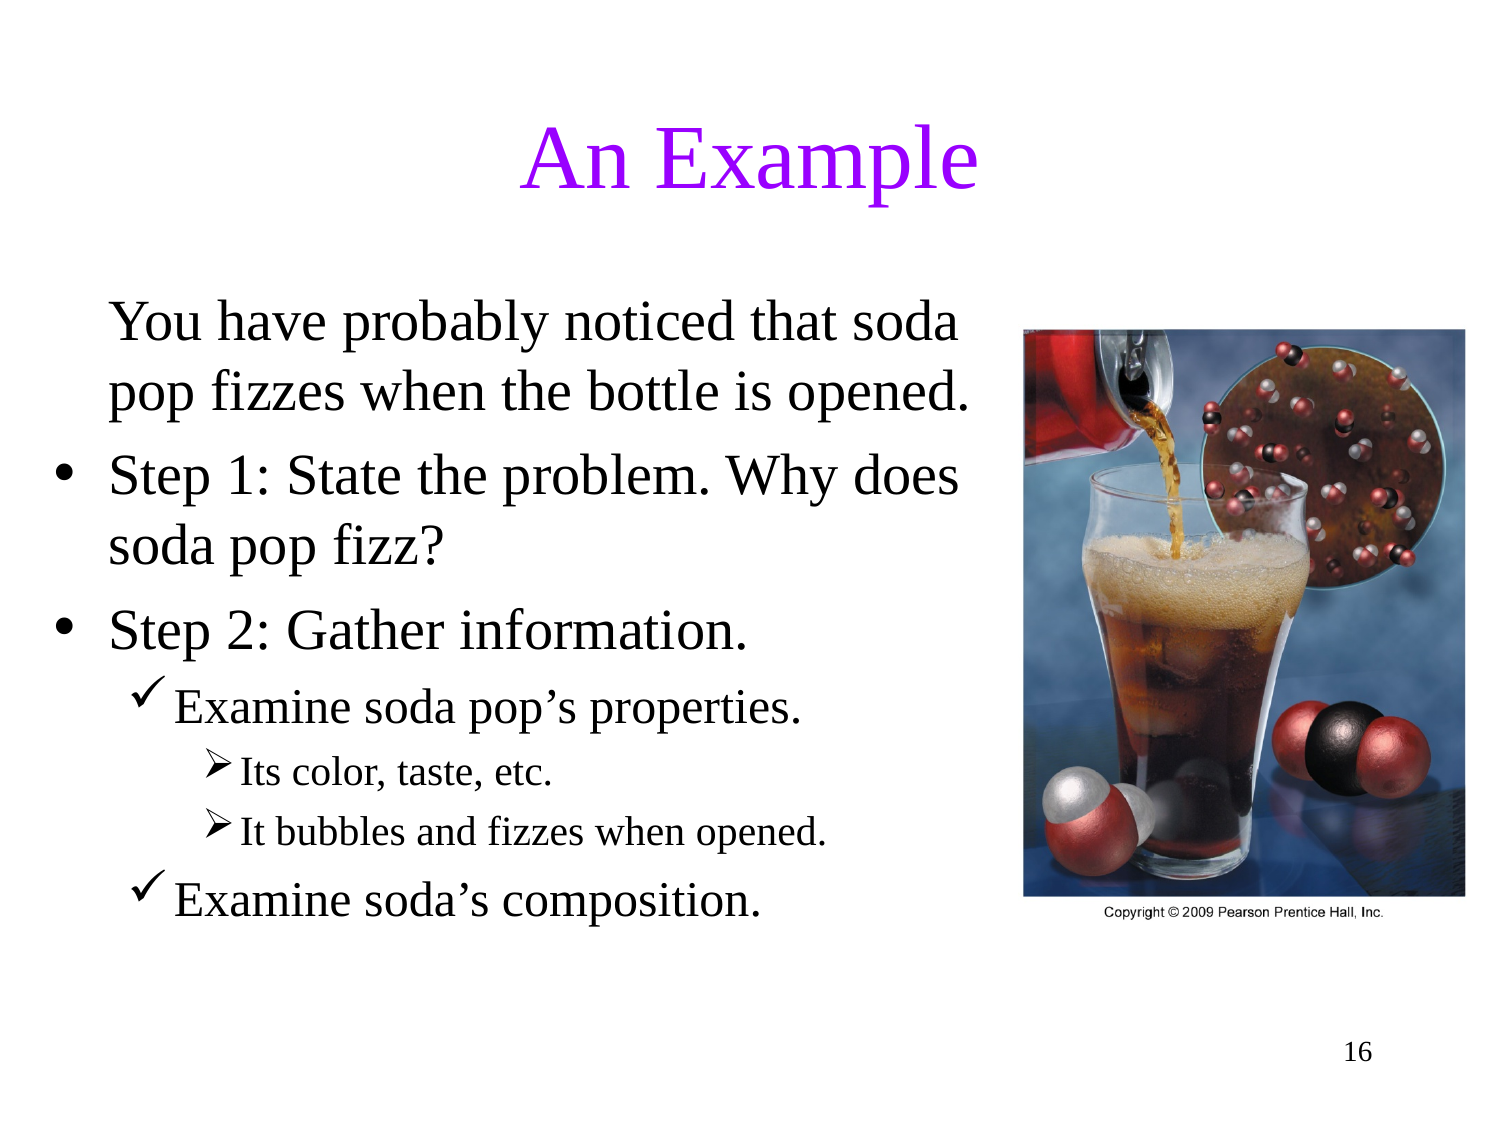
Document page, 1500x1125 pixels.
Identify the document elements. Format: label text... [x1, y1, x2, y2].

text_box You have probably noticed that soda pop fizzes when the bottle is opened. Step 1: State the problem. Why does soda pop fizz? Step 2: Gather information. Examine soda pop’s properties. Its color, taste, etc. It bubbles and fizzes when opened. Examine soda’s composition. [37, 274, 1038, 950]
text_box An Example [112, 58, 1388, 247]
text_box <number> [1074, 1024, 1388, 1100]
picture [1018, 324, 1470, 926]
